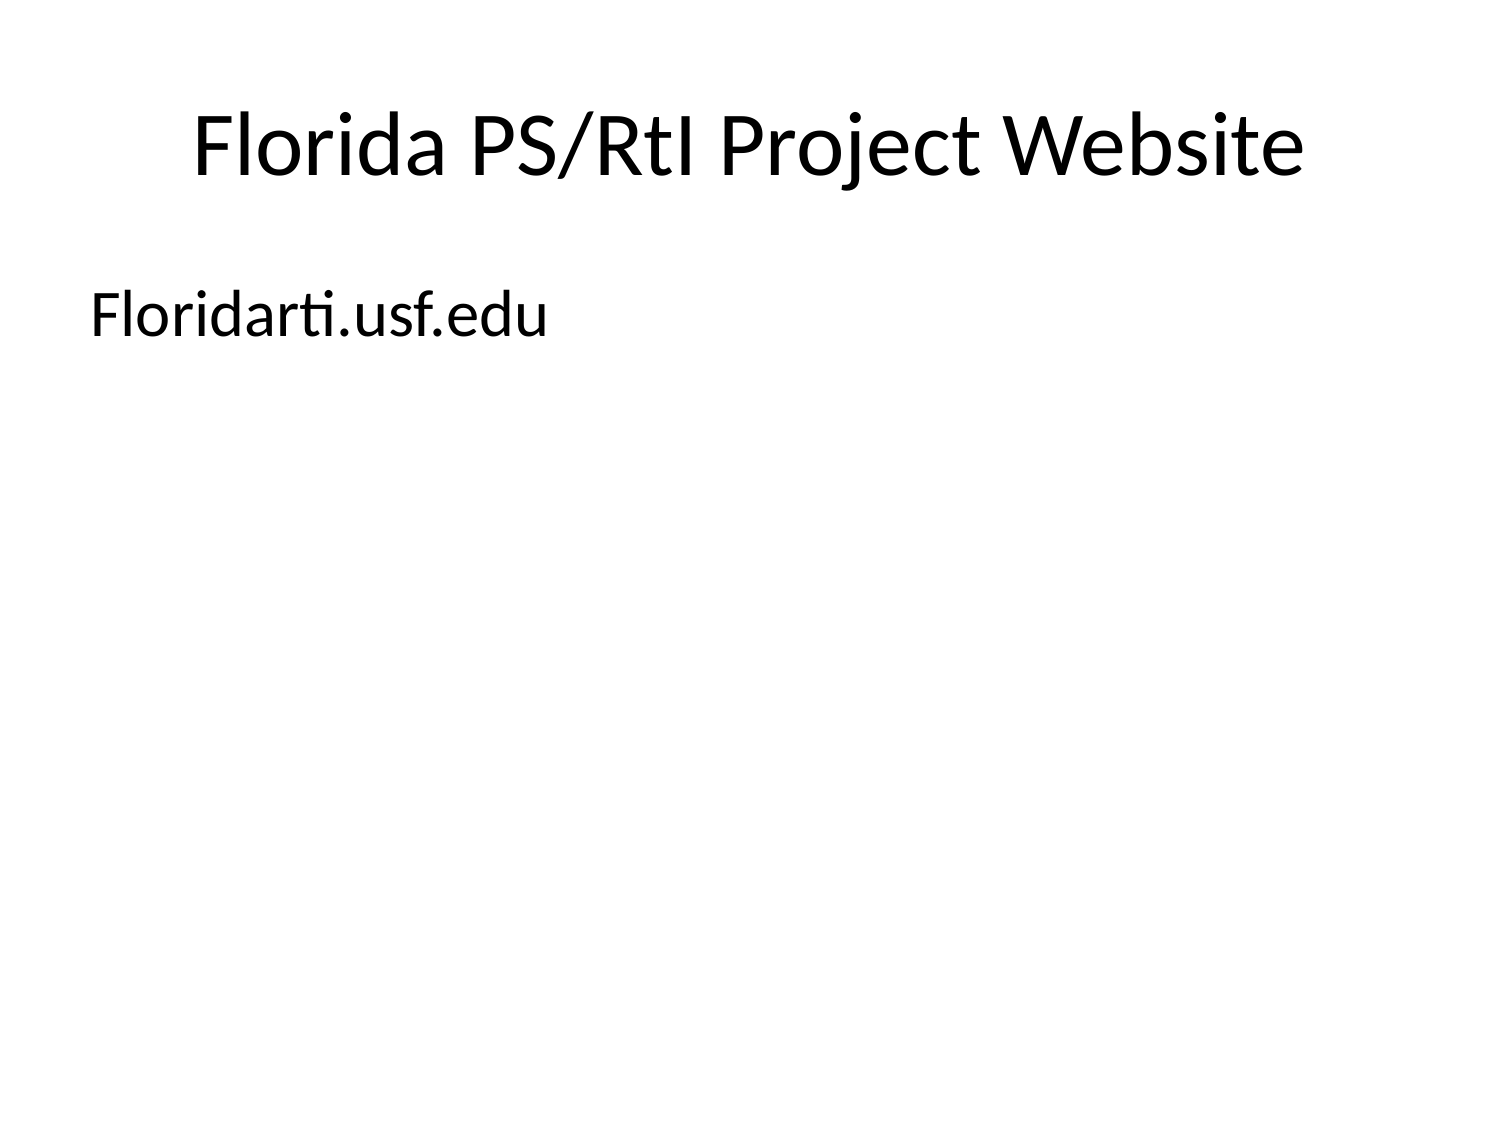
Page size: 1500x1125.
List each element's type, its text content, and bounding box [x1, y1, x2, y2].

list Floridarti.usf.edu [75, 262, 1425, 1005]
title Florida PS/RtI Project Website [75, 45, 1425, 233]
